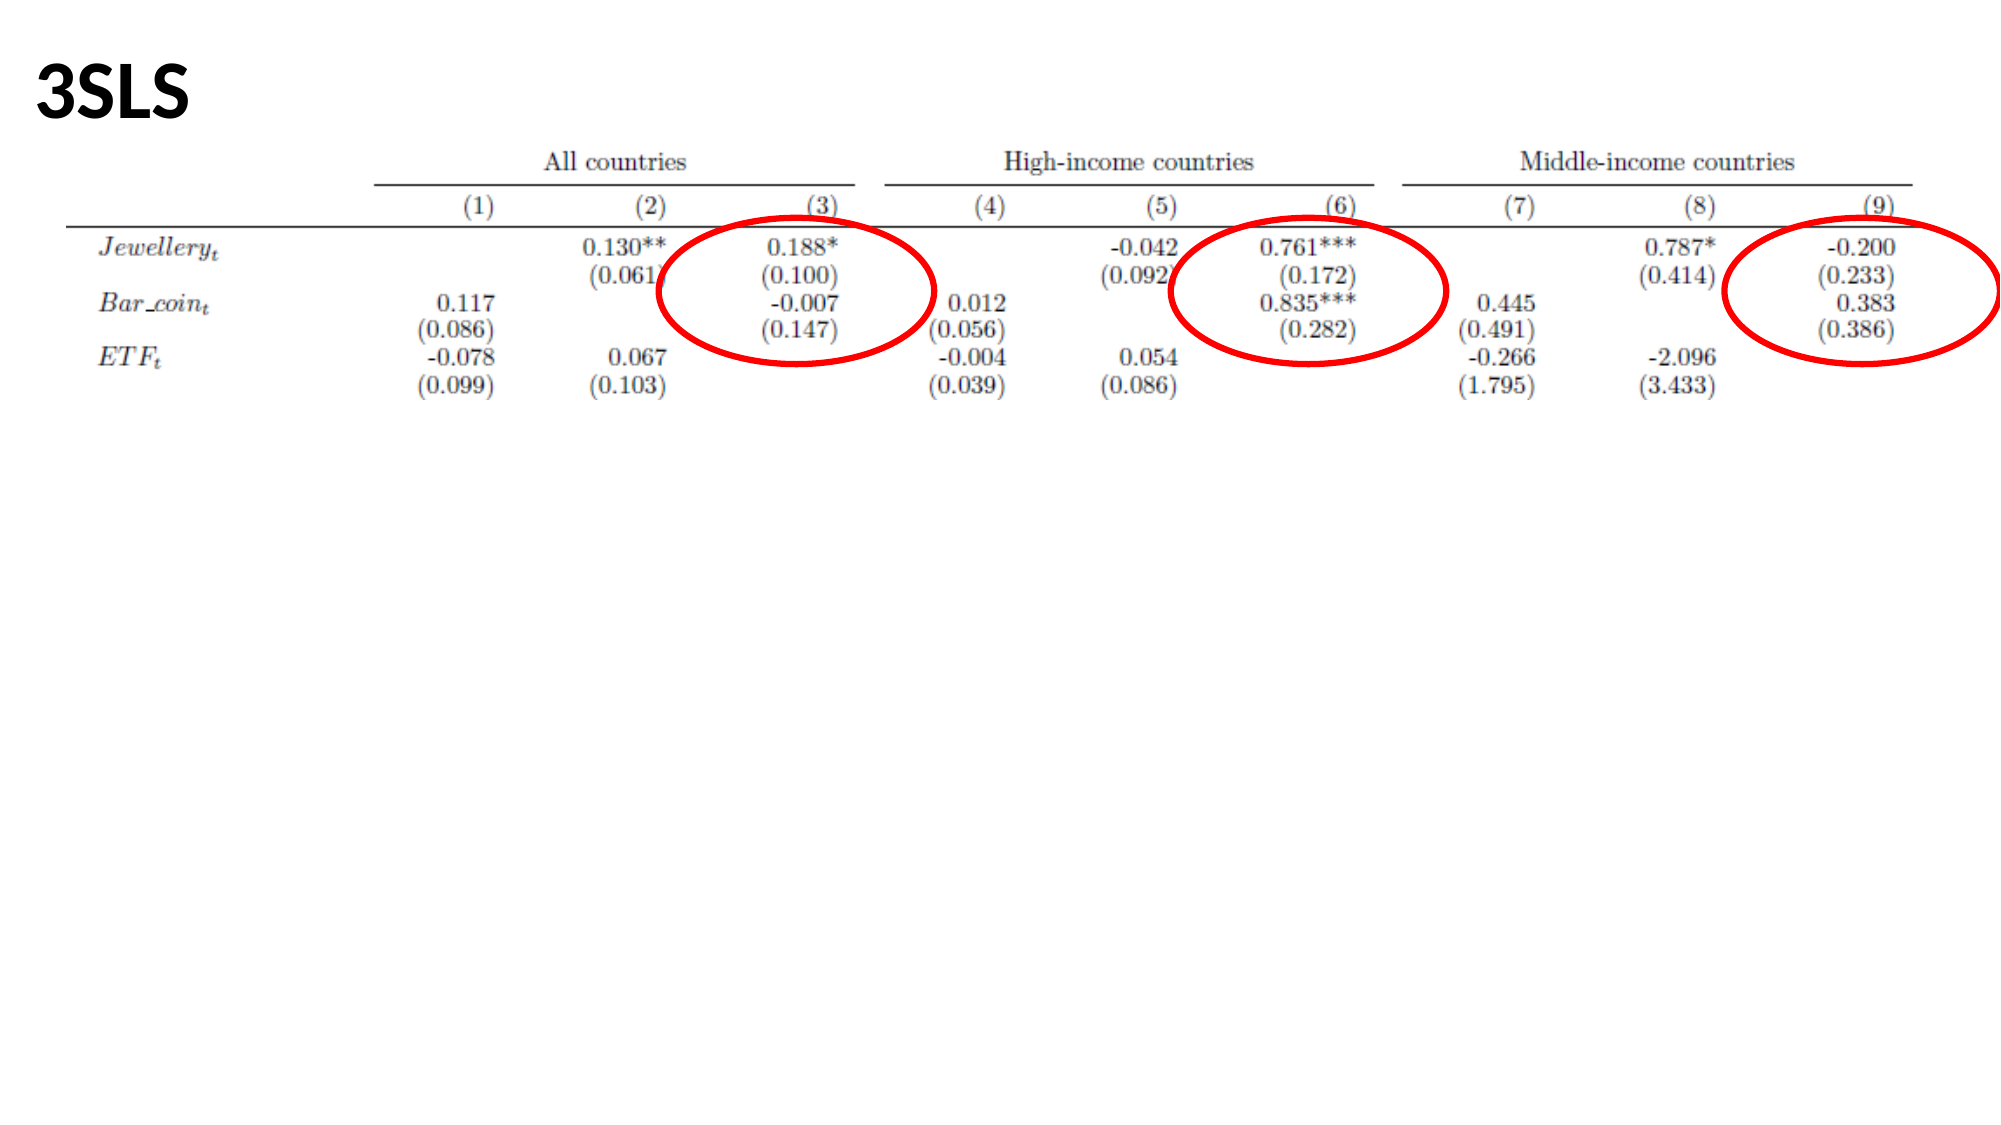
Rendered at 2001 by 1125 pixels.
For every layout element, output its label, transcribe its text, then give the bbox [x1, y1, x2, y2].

text_box 3SLS [19, 28, 206, 143]
text_box [1934, 227, 2000, 355]
picture [65, 144, 1934, 400]
